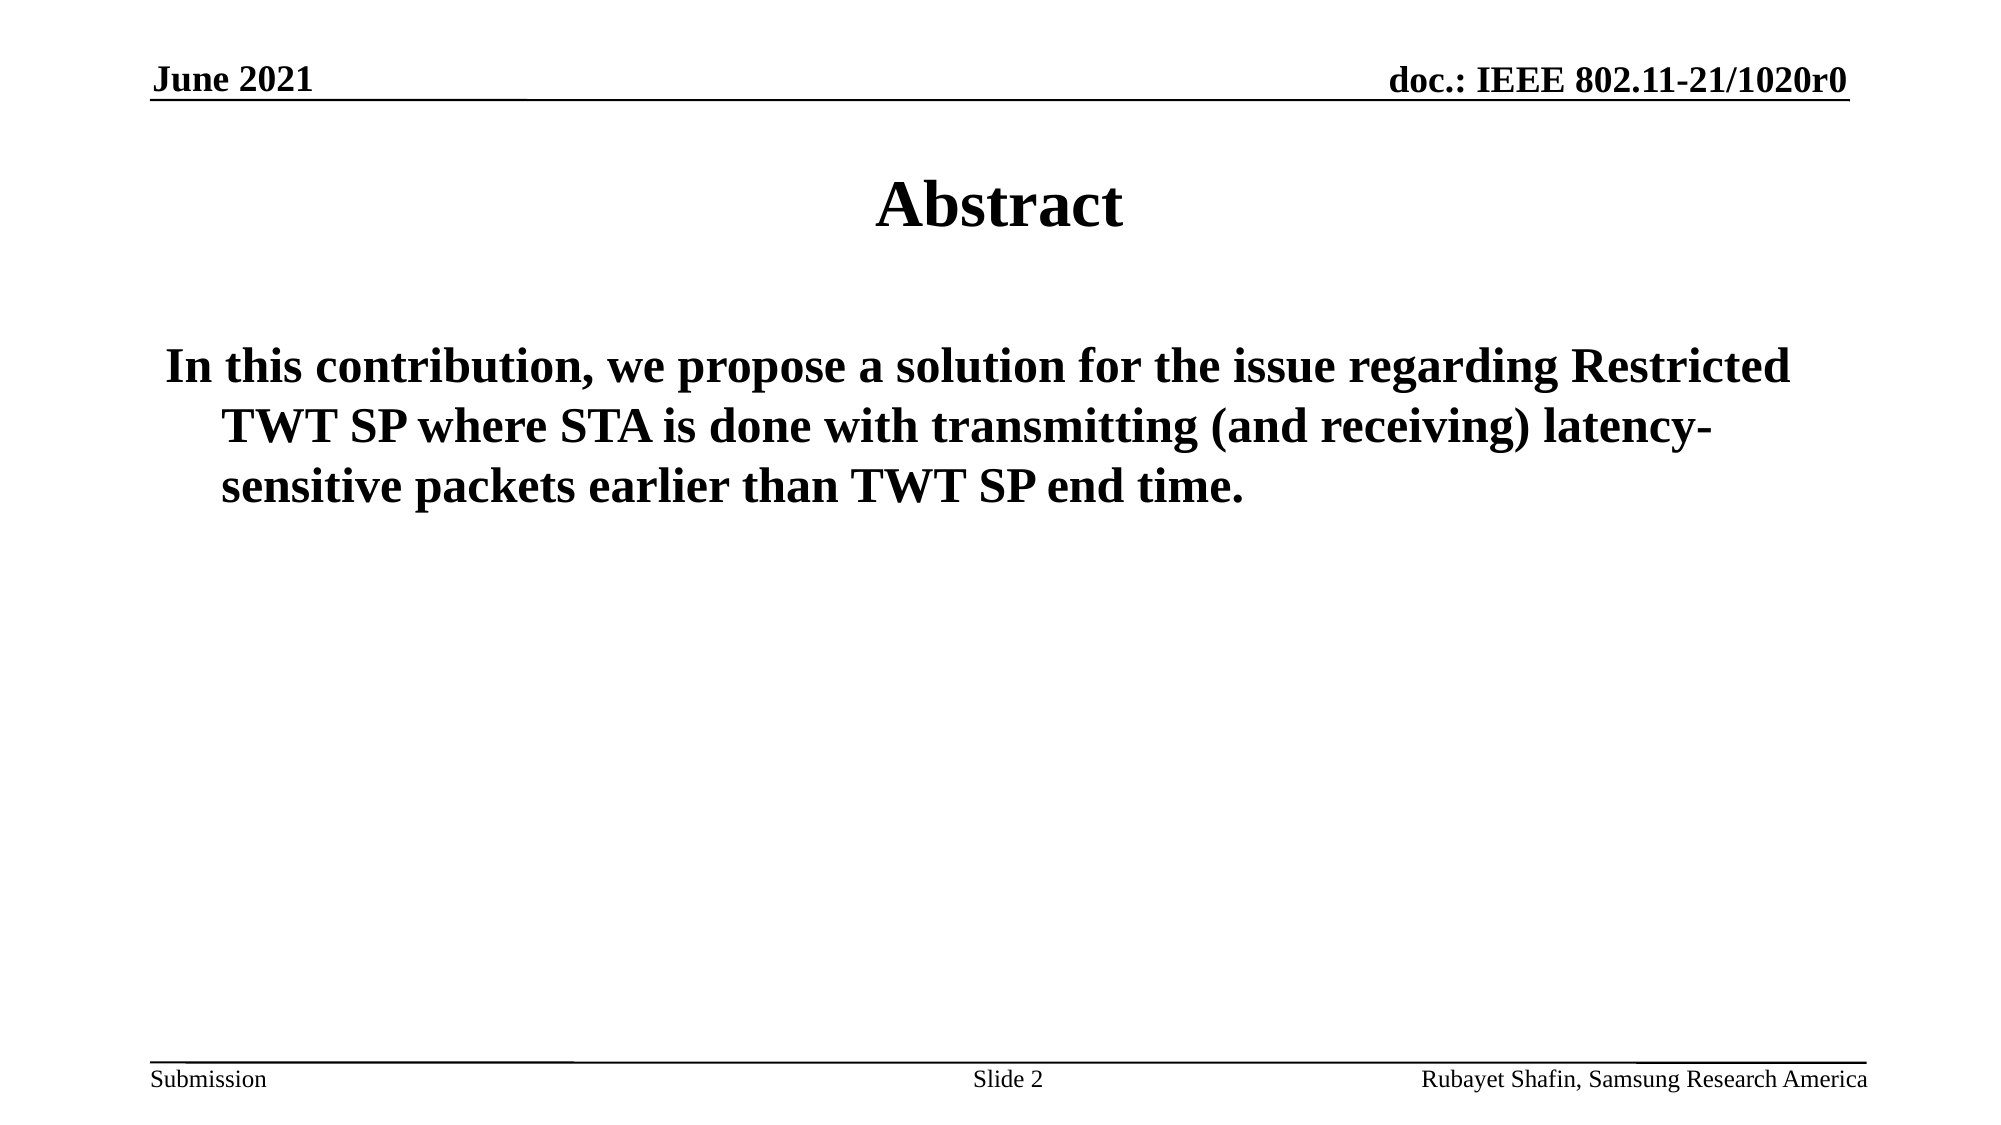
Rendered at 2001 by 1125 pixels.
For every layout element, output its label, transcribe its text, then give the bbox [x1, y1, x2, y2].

title Abstract [149, 112, 1850, 288]
list In this contribution, we propose a solution for the issue regarding Restricted TWT SP where STA is done with transmitting (and receiving) latency-sensitive packets earlier than TWT SP end time. [149, 324, 1850, 1000]
slide_number Slide 2 [950, 1061, 1067, 1123]
footer Rubayet Shafin, Samsung Research America [1171, 1061, 1869, 1093]
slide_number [152, 54, 563, 100]
